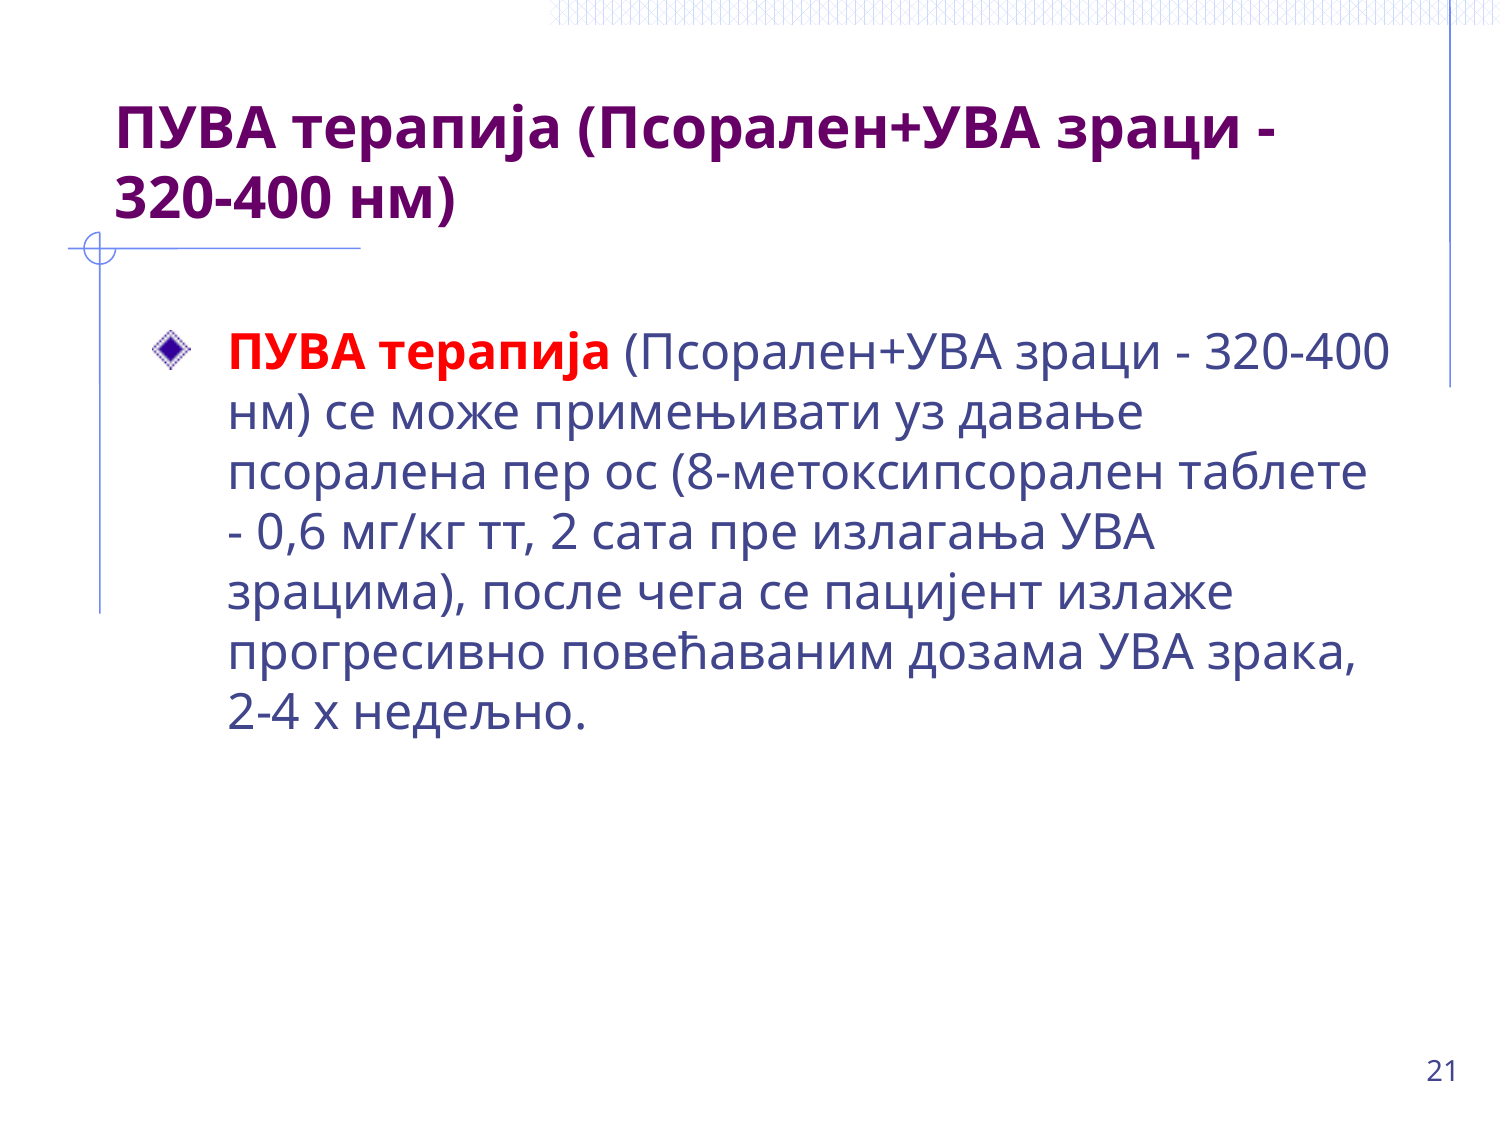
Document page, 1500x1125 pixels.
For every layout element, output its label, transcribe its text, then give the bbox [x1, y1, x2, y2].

picture [152, 330, 191, 370]
slide_number 21 [1162, 1025, 1475, 1100]
title ПУВА терапија (Псорален+УВА зраци - 320-400 нм) [99, 49, 1376, 238]
list ПУВА терапија (Псорален+УВА зраци - 320-400 нм) се може примењивати уз давање псоралена пер ос (8-метоксипсорален таблете - 0,6 мг/кг тт, 2 сата пре излагања УВА зрацима), после чега се пацијент излаже прогресивно повећаваним дозама УВА зрака, 2-4 х недељно. [137, 312, 1413, 988]
